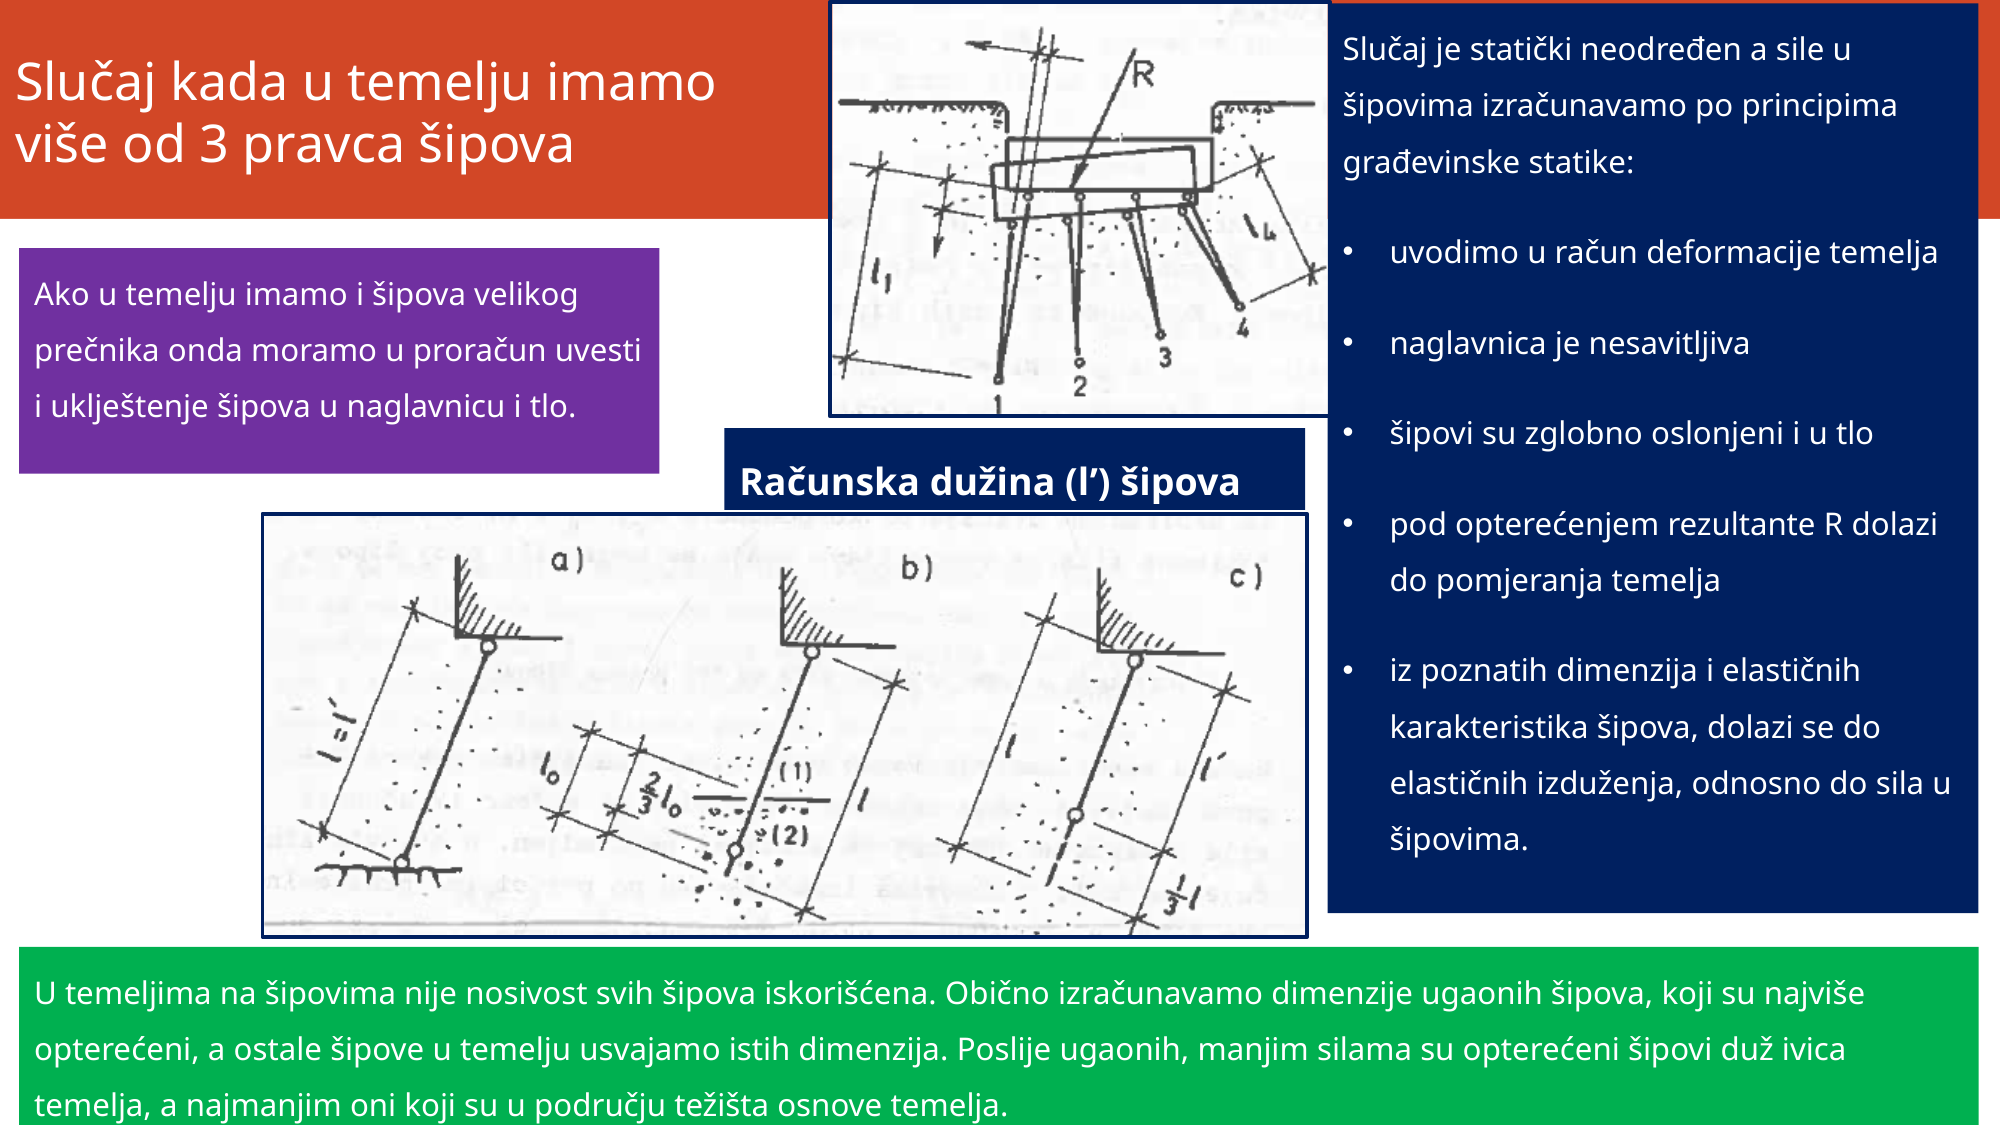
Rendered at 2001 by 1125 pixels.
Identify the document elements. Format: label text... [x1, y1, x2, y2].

title Slučaj kada u temelju imamo više od 3 pravca šipova [0, 0, 828, 181]
text_box Slučaj je statički neodređen a sile u šipovima izračunavamo po principima građevinske statike: uvodimo u račun deformacije temelja naglavnica je nesavitljiva šipovi su zglobno oslonjeni i u tlo pod opterećenjem rezultante R dolazi do pomjeranja temelja iz poznatih dimenzija i elastičnih karakteristika šipova, dolazi se do elastičnih izduženja, odnosno do sila u šipovima. [1327, 3, 1979, 914]
picture [832, 4, 1328, 414]
text_box U temeljima na šipovima nije nosivost svih šipova iskorišćena. Obično izračunavamo dimenzije ugaonih šipova, koji su najviše opterećeni, a ostale šipove u temelju usvajamo istih dimenzija. Poslije ugaonih, manjim silama su opterećeni šipovi duž ivica temelja, a najmanjim oni koji su u području težišta osnove temelja. [19, 946, 1979, 1125]
text_box Računska dužina (l’) šipova [724, 428, 1306, 510]
picture [264, 515, 1306, 936]
text_box Ako u temelju imamo i šipova velikog prečnika onda moramo u proračun uvesti i uklještenje šipova u naglavnicu i tlo. [19, 248, 660, 474]
